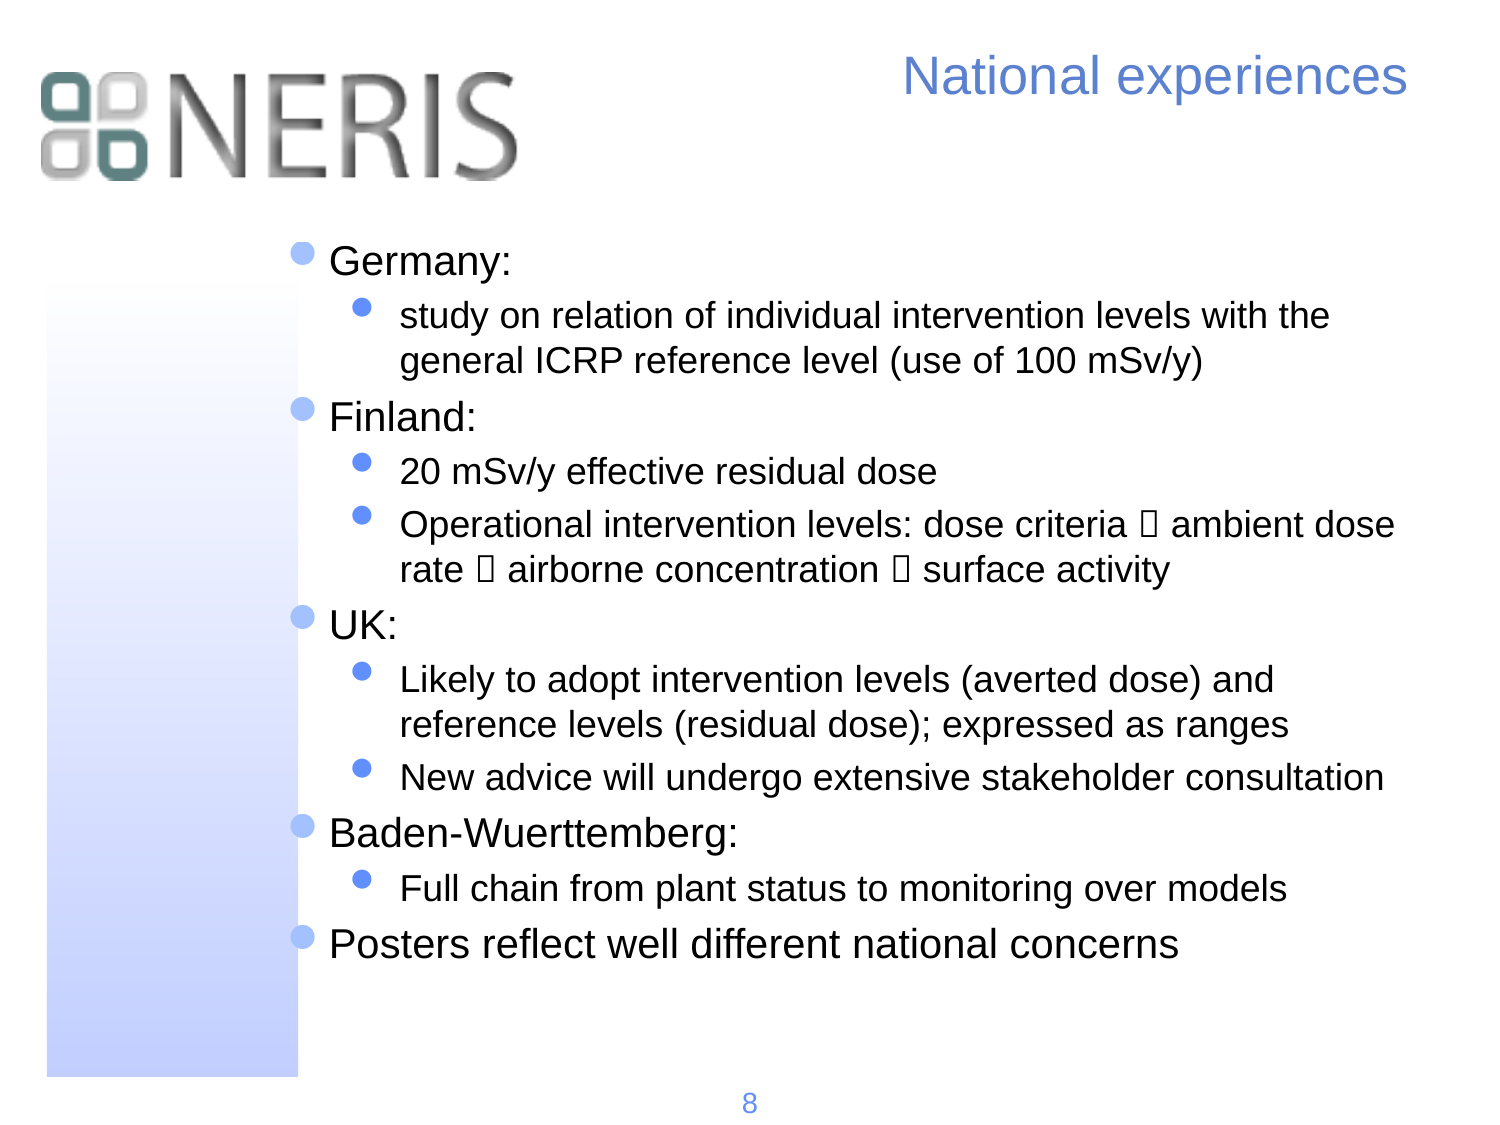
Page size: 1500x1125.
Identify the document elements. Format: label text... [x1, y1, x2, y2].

text_box [2, 0, 548, 242]
title National experiences [548, 45, 1425, 226]
list Germany: study on relation of individual intervention levels with the general ICRP reference level (use of 100 mSv/y) Finland: 20 mSv/y effective residual dose Operational intervention levels: dose criteria  ambient dose rate  airborne concentration  surface activity UK: Likely to adopt intervention levels (averted dose) and reference levels (residual dose); expressed as ranges New advice will undergo extensive stakeholder consultation Baden-Wuerttemberg: Full chain from plant status to monitoring over models Posters reflect well different national concerns [203, 226, 1451, 1012]
picture [41, 71, 530, 181]
slide_number 8 [0, 1076, 1500, 1124]
